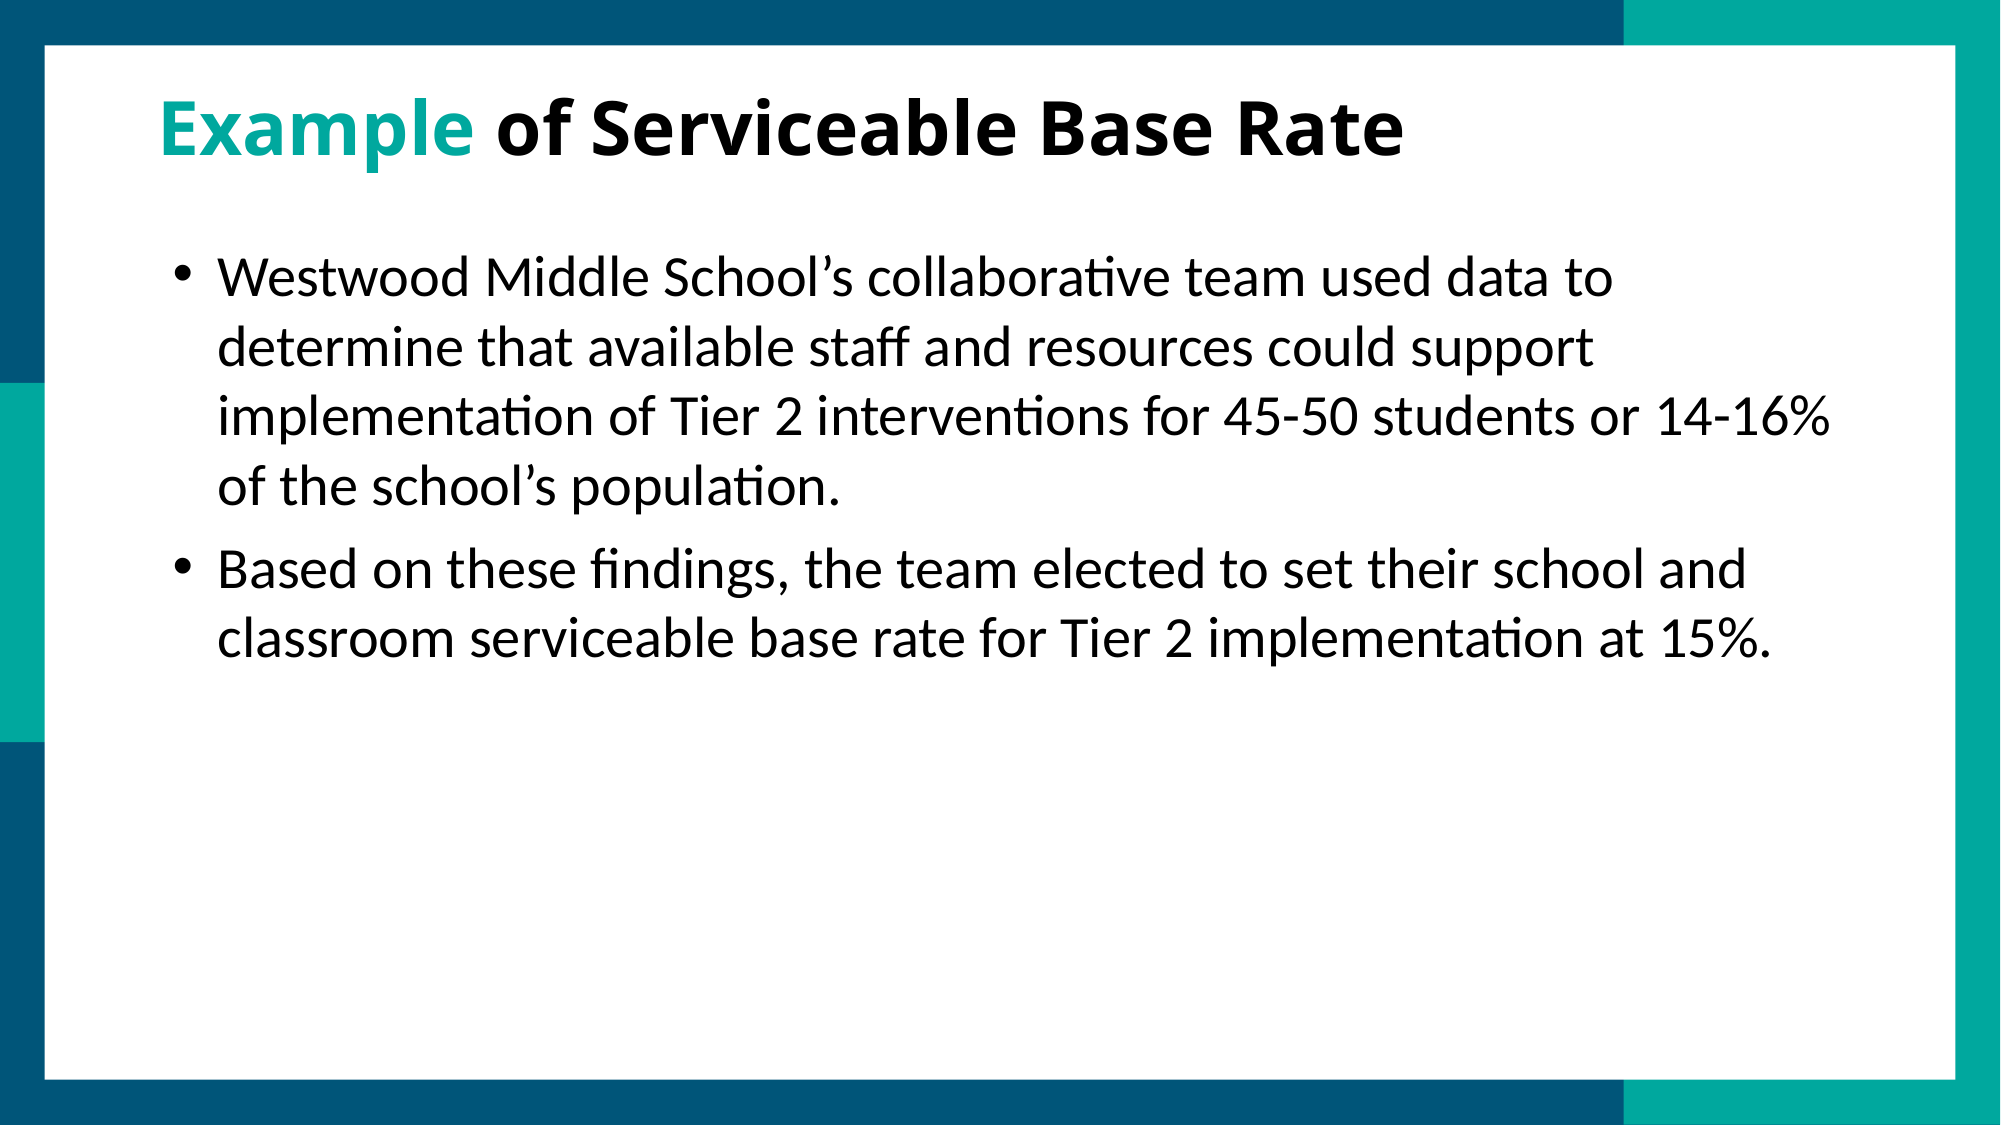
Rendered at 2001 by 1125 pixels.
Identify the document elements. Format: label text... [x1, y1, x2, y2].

list Westwood Middle School’s collaborative team used data to determine that available staff and resources could support implementation of Tier 2 interventions for 45-50 students or 14-16% of the school’s population. Based on these findings, the team elected to set their school and classroom serviceable base rate for Tier 2 implementation at 15%. [137, 217, 1863, 931]
title Example of Serviceable Base Rate [137, 59, 1863, 195]
